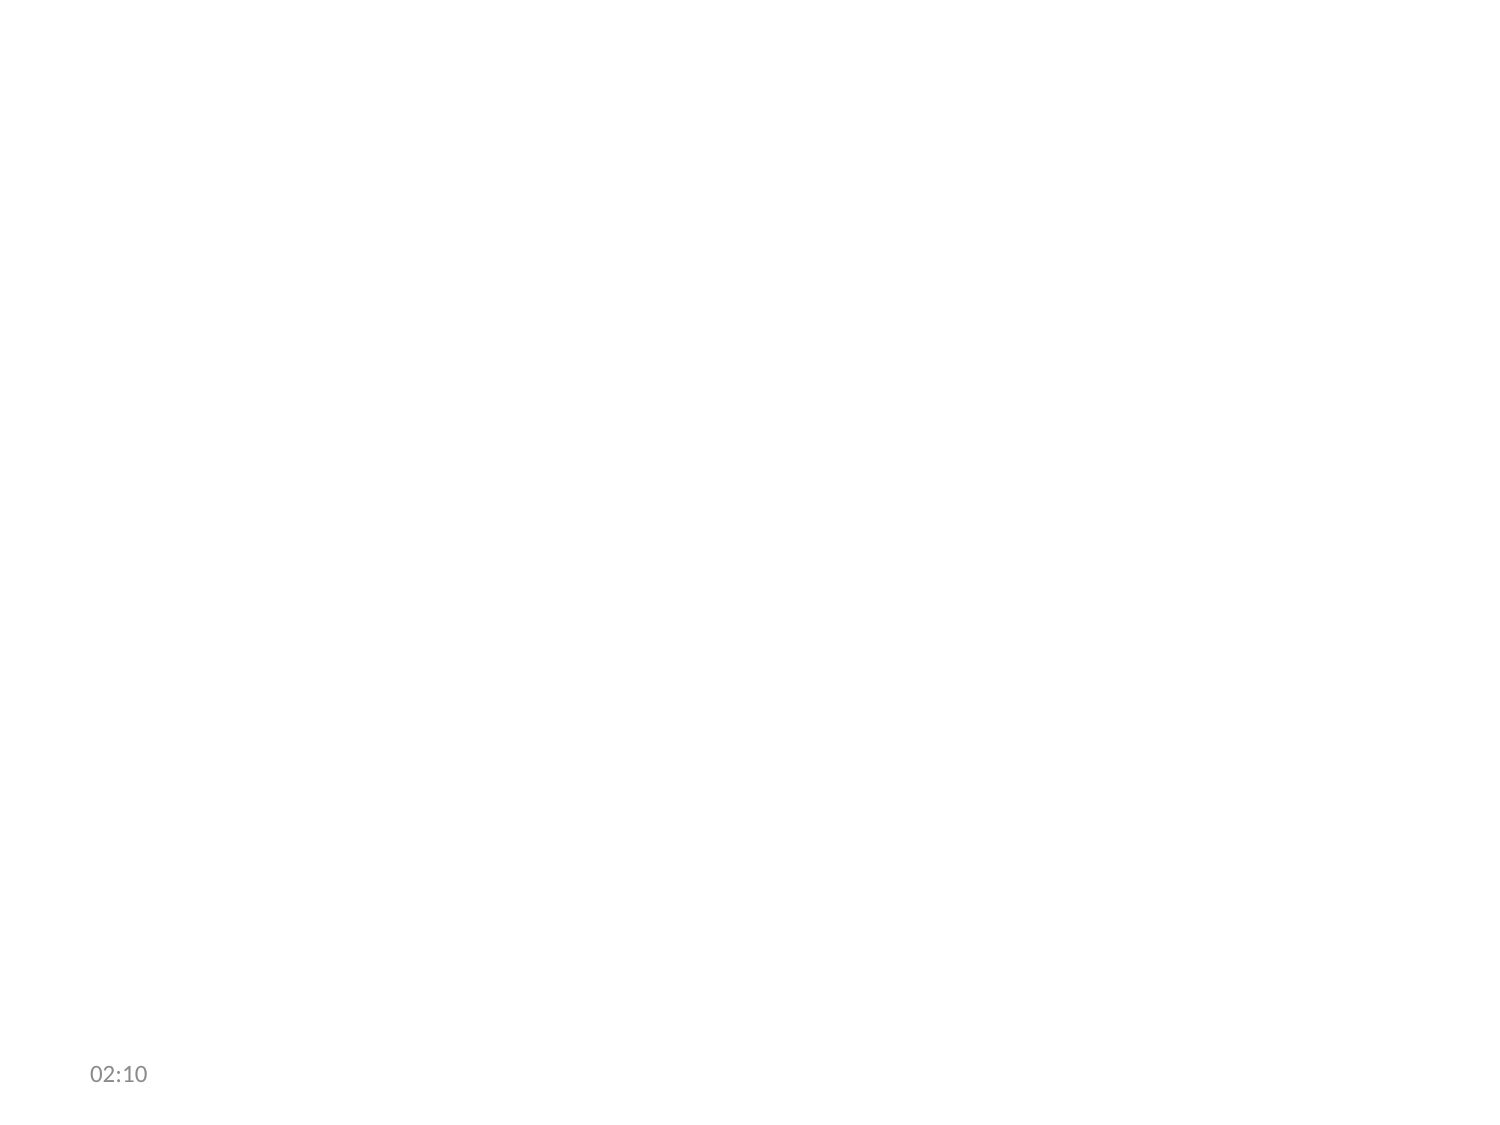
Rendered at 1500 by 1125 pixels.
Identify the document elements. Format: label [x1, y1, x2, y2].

slide_number [75, 1042, 425, 1103]
